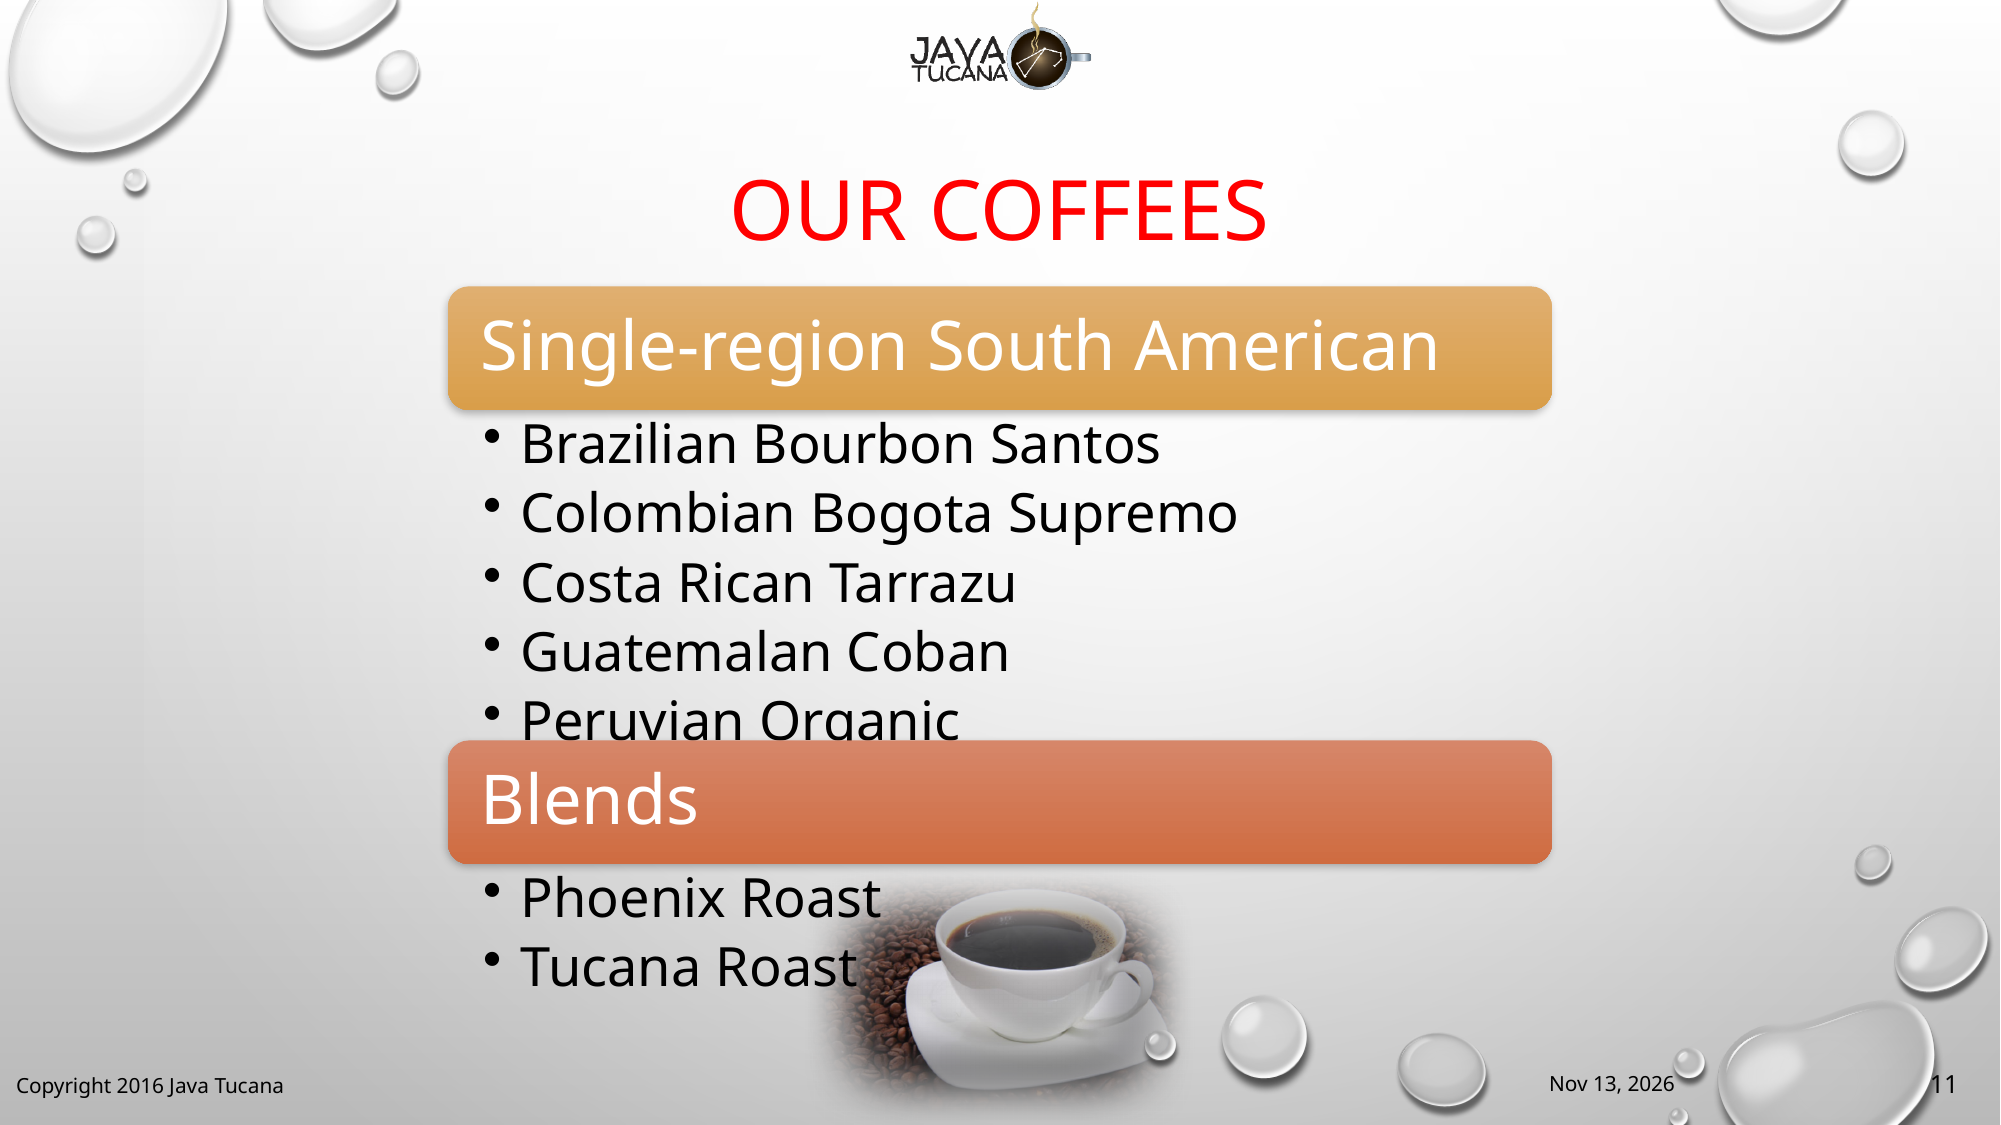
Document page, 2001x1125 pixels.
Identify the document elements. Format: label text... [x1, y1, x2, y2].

slide_number 5-May-16 [1239, 1055, 1690, 1116]
picture [0, 0, 2001, 1125]
slide_number 11 [1848, 1055, 1974, 1116]
title Our Coffees [149, 101, 1851, 327]
footer Copyright 2016 Java Tucana [1, 1055, 1096, 1116]
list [447, 279, 1553, 1006]
